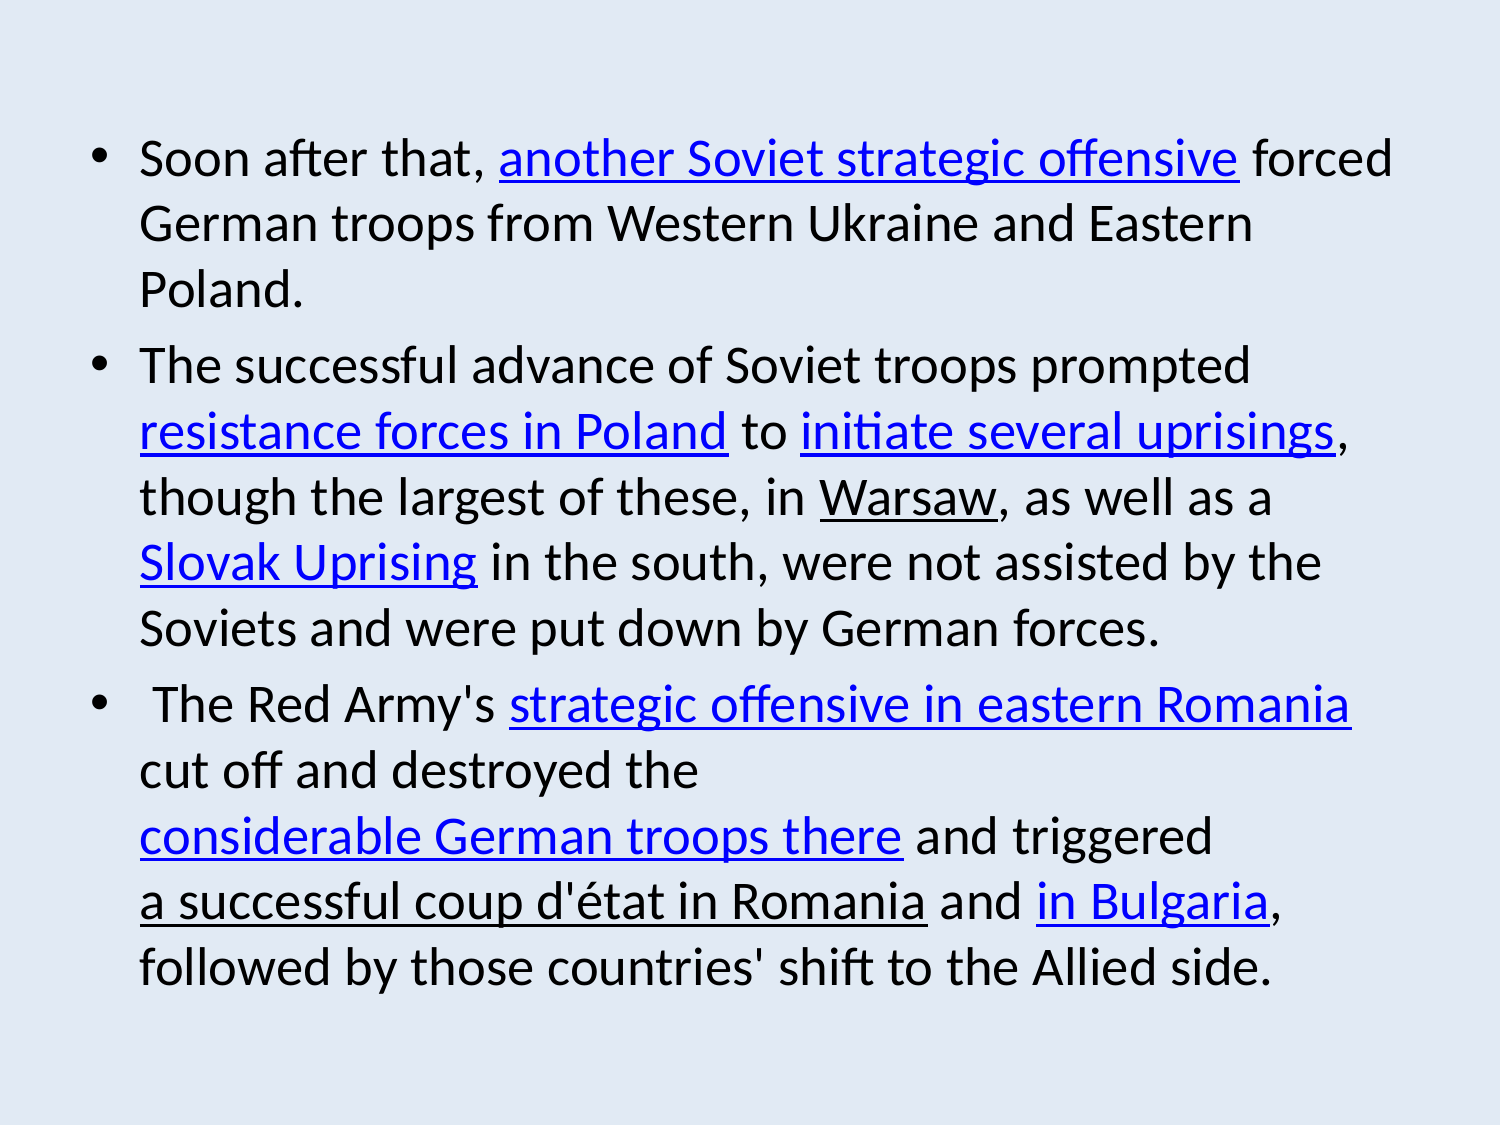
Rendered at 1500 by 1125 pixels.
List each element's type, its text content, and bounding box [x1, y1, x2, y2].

list Soon after that, another Soviet strategic offensive forced German troops from Western Ukraine and Eastern Poland. The successful advance of Soviet troops prompted resistance forces in Poland to initiate several uprisings, though the largest of these, in Warsaw, as well as a Slovak Uprising in the south, were not assisted by the Soviets and were put down by German forces. The Red Army's strategic offensive in eastern Romania cut off and destroyed the considerable German troops there and triggered a successful coup d'état in Romania and in Bulgaria, followed by those countries' shift to the Allied side. [75, 37, 1425, 1005]
